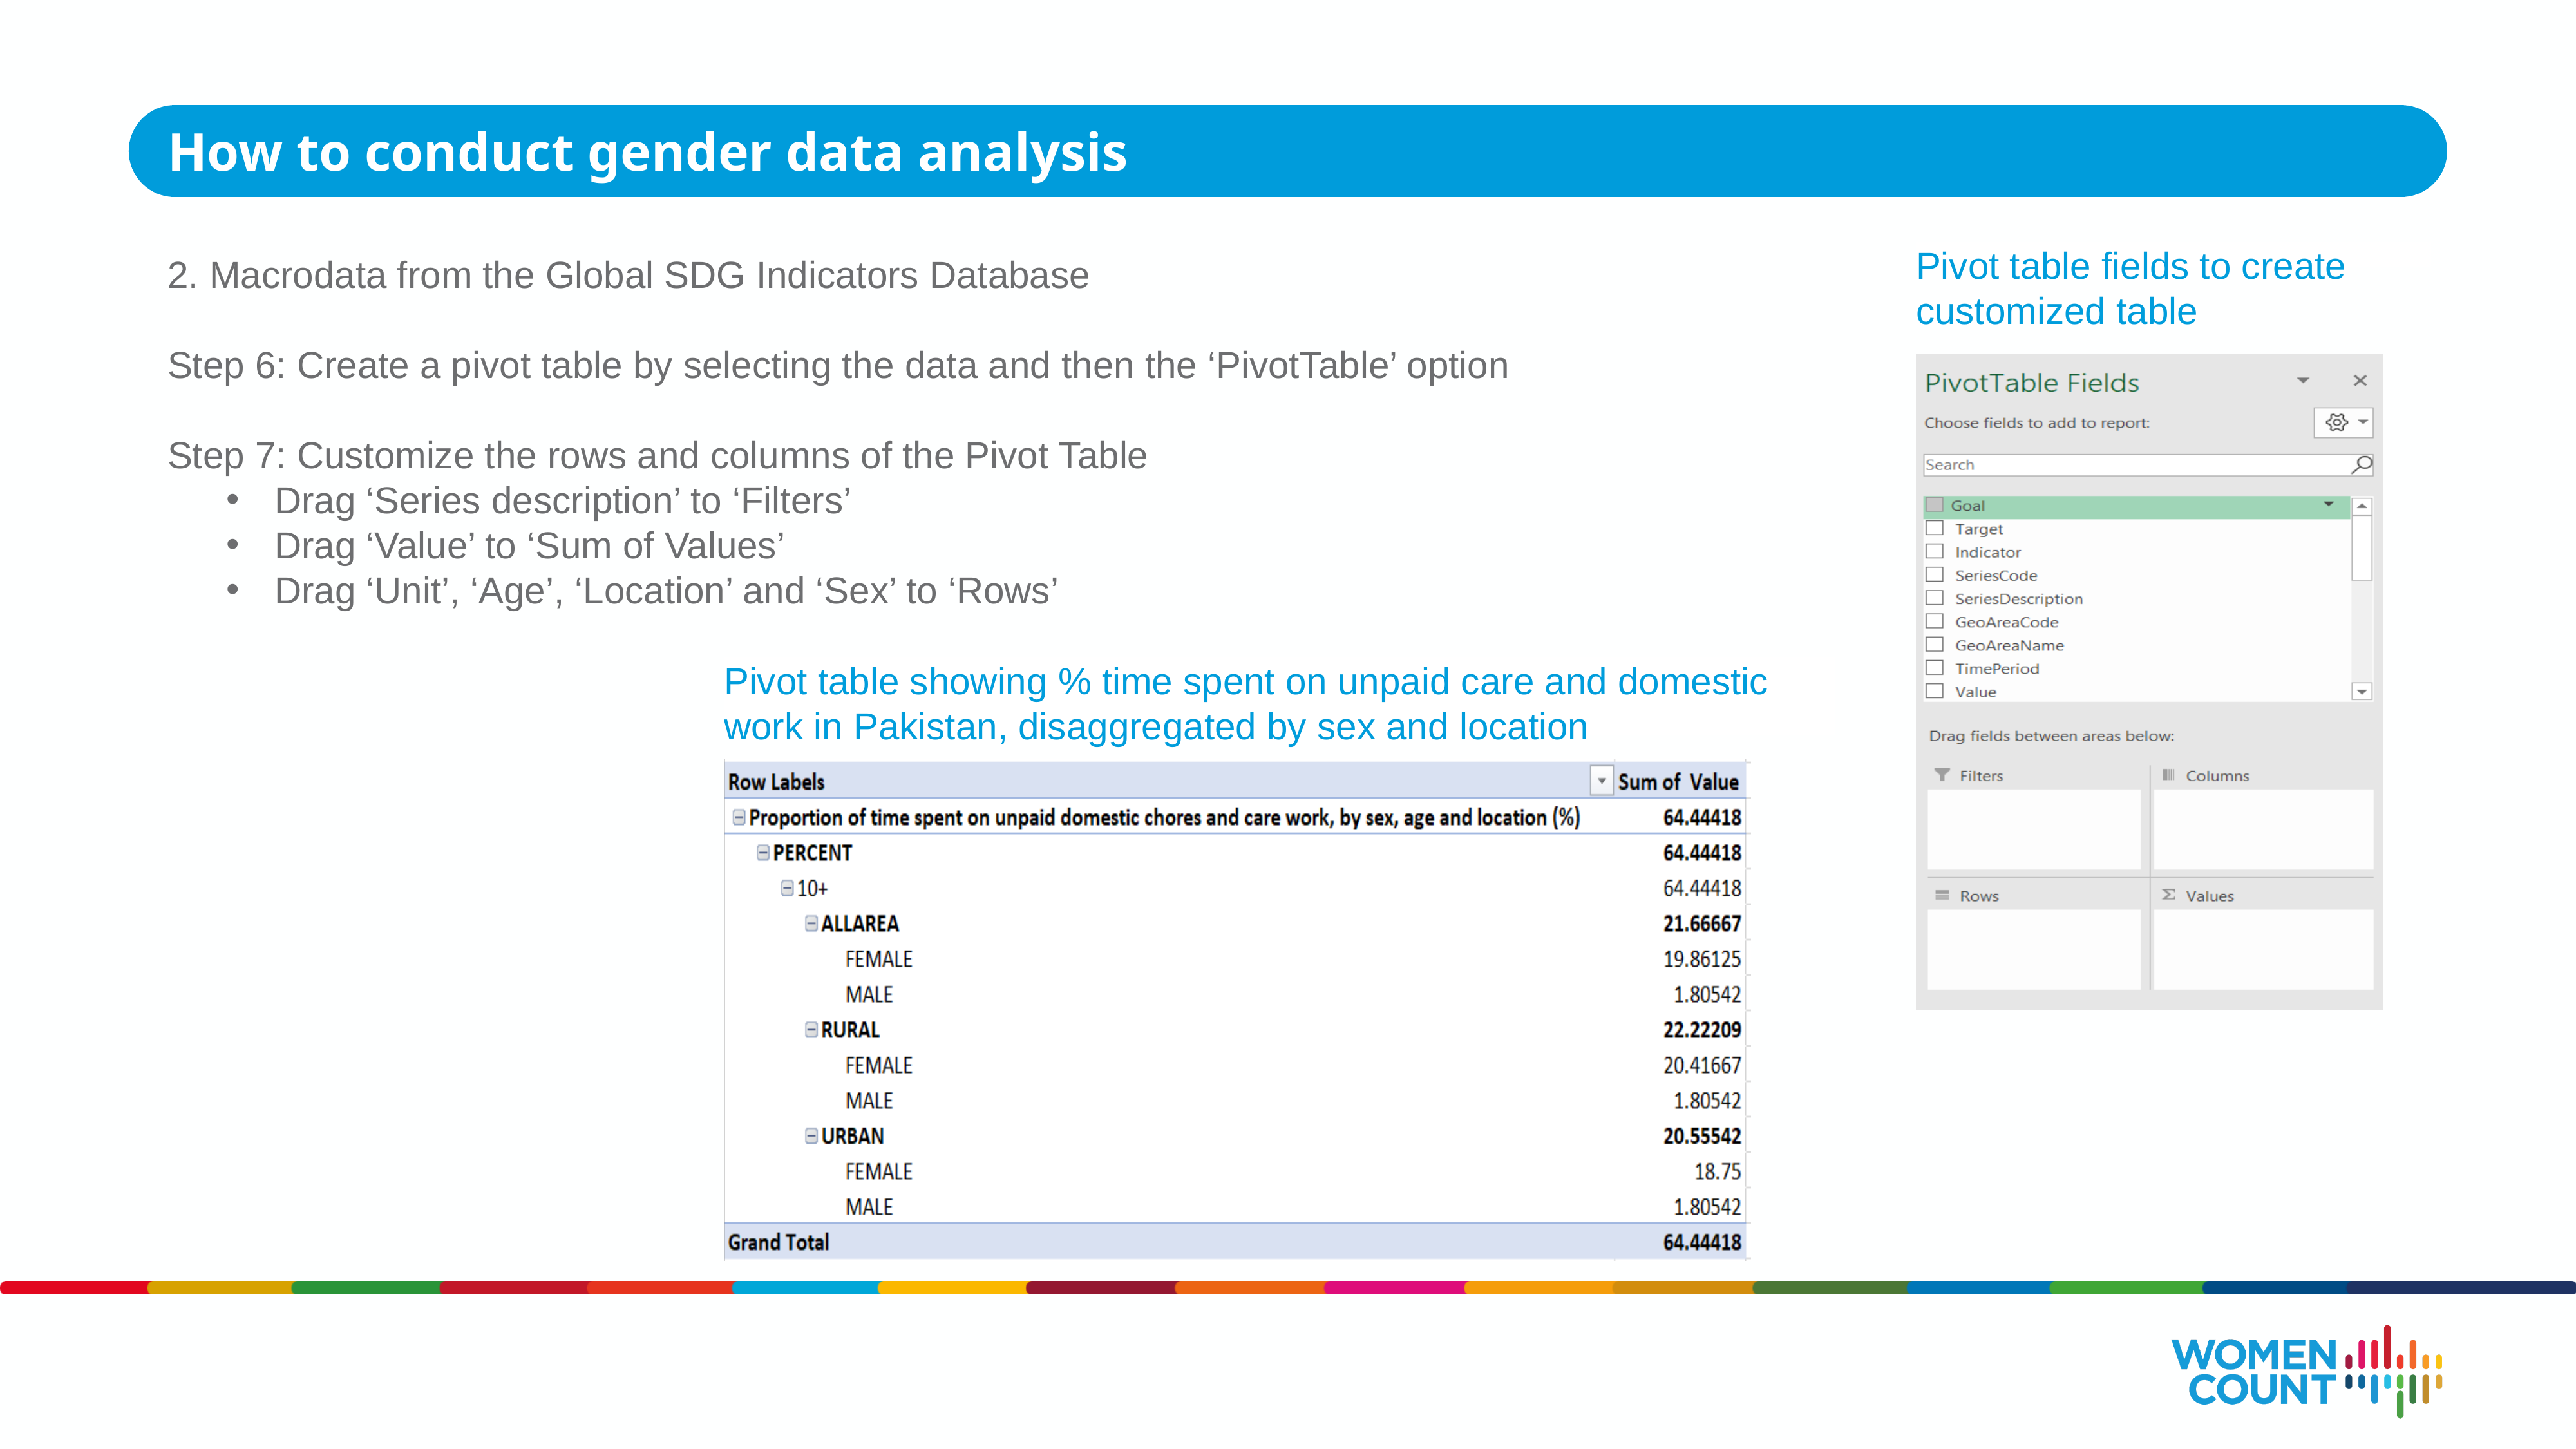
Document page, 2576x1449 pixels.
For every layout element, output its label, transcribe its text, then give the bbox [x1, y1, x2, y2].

list How to conduct gender data analysis [167, 119, 2411, 245]
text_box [1915, 242, 2432, 1010]
list 2. Macrodata from the Global SDG Indicators Database Step 6: Create a pivot table by selecting the data and then the ‘PivotTable’ option Step 7: Customize the rows and columns of the Pivot Table Drag ‘Series description’ to ‘Filters’ Drag ‘Value’ to ‘Sum of Values’ Drag ‘Unit’, ‘Age’, ‘Location’ and ‘Sex’ to ‘Rows’ [167, 251, 1912, 752]
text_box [724, 656, 1836, 1261]
